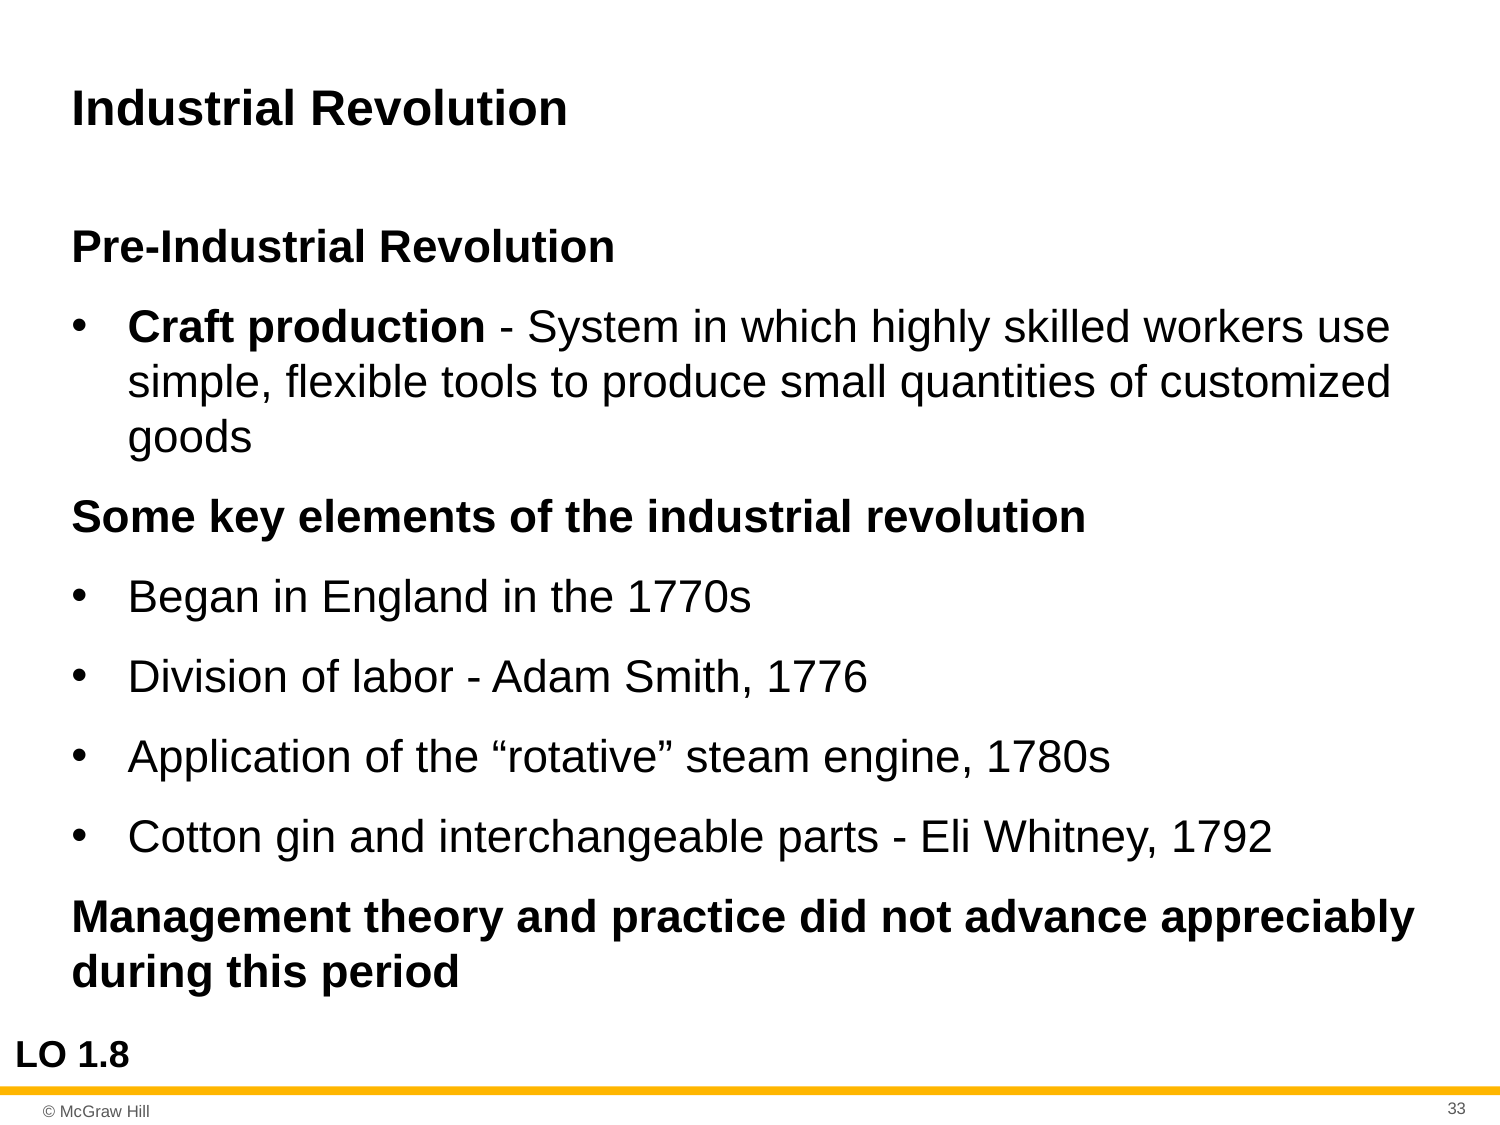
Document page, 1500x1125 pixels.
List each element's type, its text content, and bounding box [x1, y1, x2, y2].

list LO 1.8 [0, 1022, 197, 1085]
list Pre-Industrial Revolution Craft production - System in which highly skilled workers use simple, flexible tools to produce small quantities of customized goods Some key elements of the industrial revolution Began in England in the 1770s Division of labor - Adam Smith, 1776 Application of the “rotative” steam engine, 1780s Cotton gin and interchangeable parts - Eli Whitney, 1792 Management theory and practice did not advance appreciably during this period [56, 209, 1444, 1023]
title Industrial Revolution [56, 50, 1444, 162]
